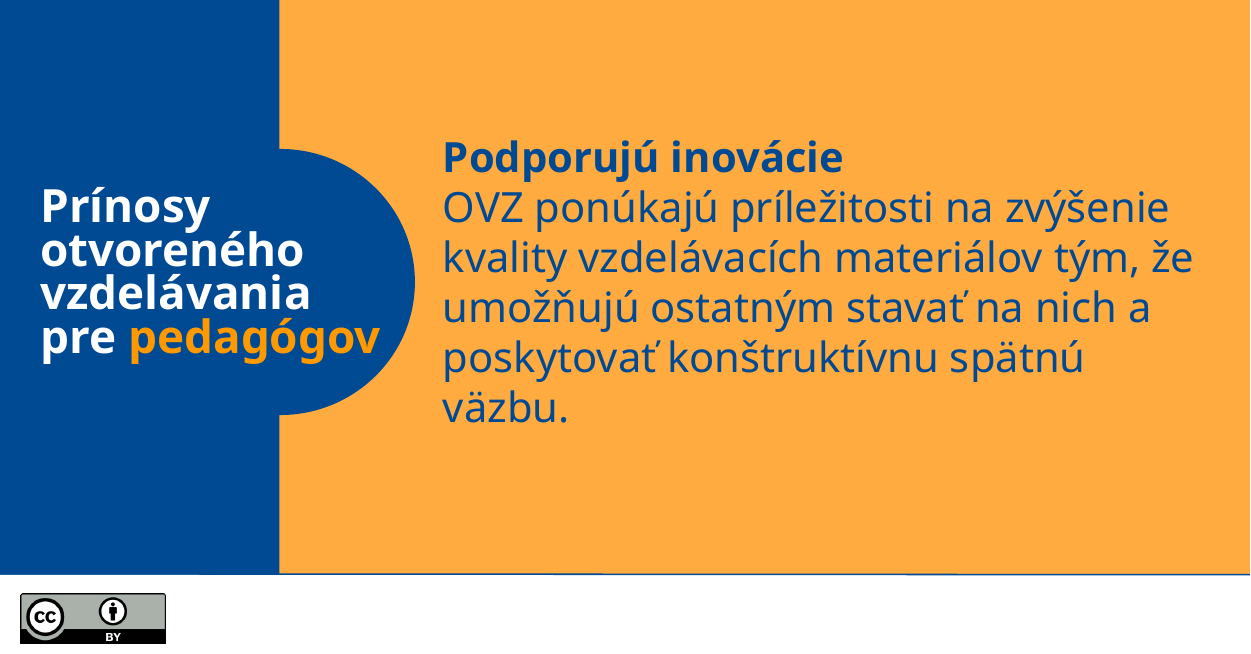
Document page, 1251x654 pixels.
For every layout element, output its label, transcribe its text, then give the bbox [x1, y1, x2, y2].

text_box [187, 378, 374, 416]
picture [20, 592, 166, 645]
text_box [206, 148, 355, 171]
text_box [409, 242, 415, 322]
text_box Podporujú inovácie OVZ ponúkajú príležitosti na zvýšenie kvality vzdelávacích materiálov tým, že umožňujú ostatným stavať na nich a poskytovať konštruktívnu spätnú väzbu. [427, 115, 1230, 446]
text_box Prínosy otvoreného vzdelávania pre pedagógov [25, 171, 409, 378]
text_box [0, 582, 1250, 654]
text_box [0, 0, 280, 573]
